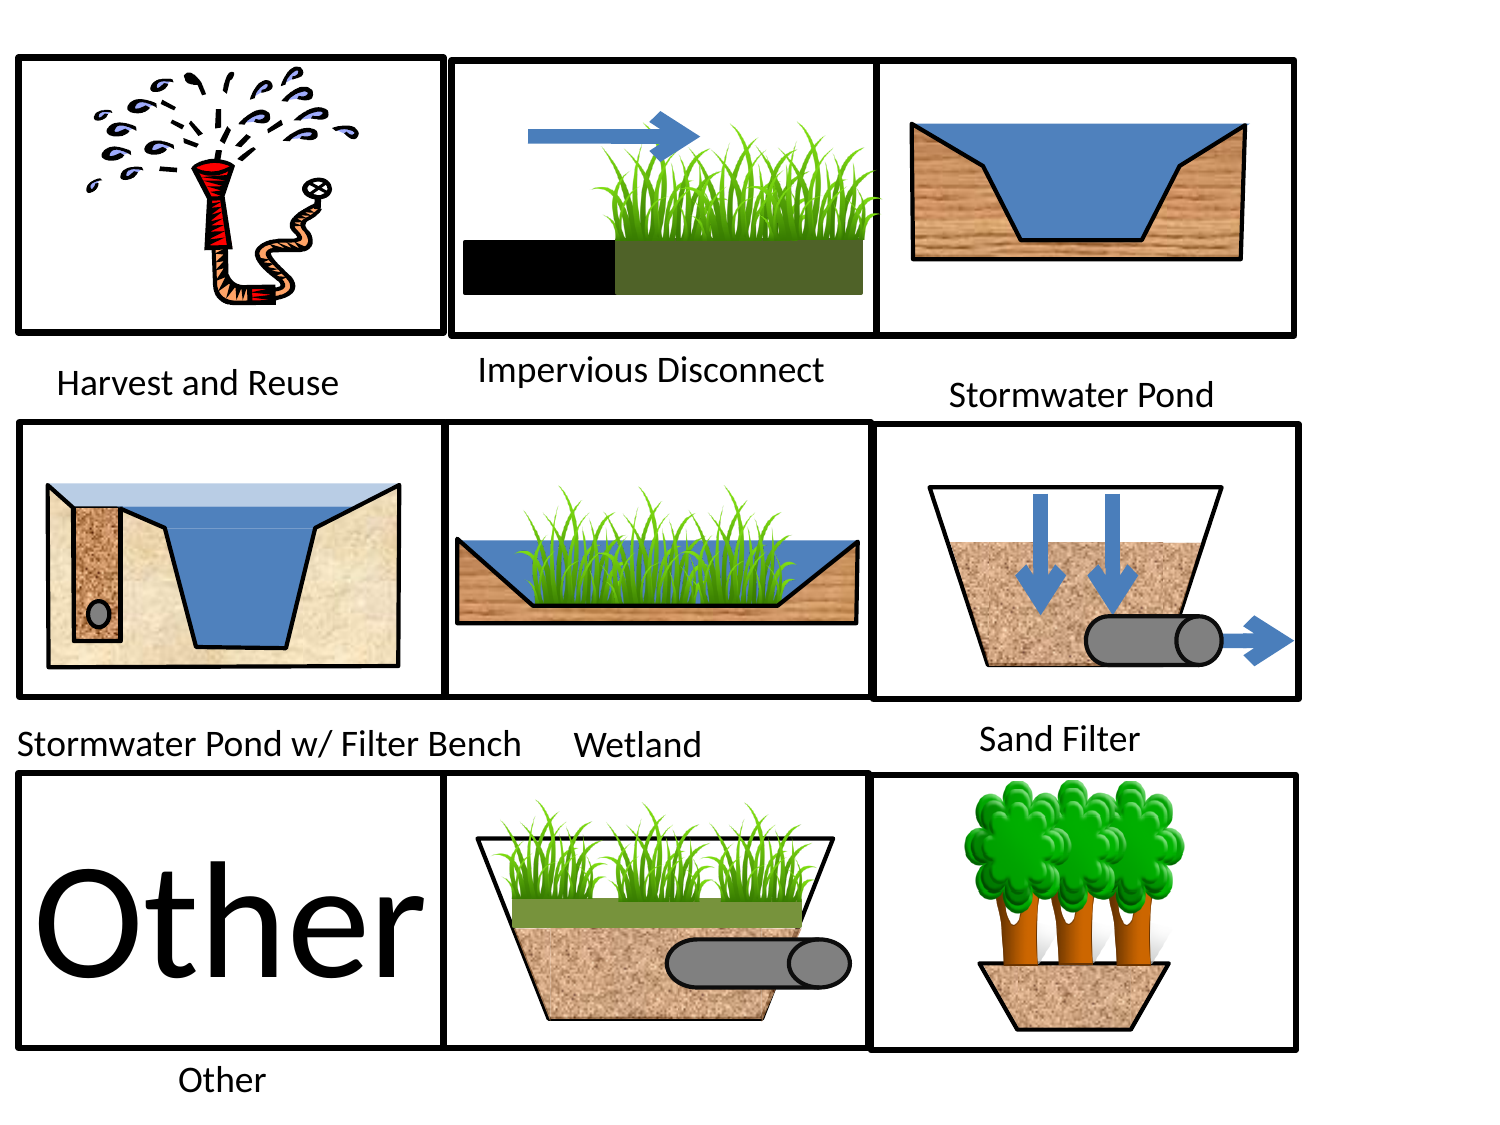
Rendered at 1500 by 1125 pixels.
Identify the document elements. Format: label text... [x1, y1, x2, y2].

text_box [19, 421, 444, 698]
text_box Sand Filter [964, 707, 1156, 767]
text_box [445, 422, 872, 698]
text_box Other [163, 1048, 282, 1108]
text_box Other [16, 771, 440, 1050]
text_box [870, 774, 1296, 1051]
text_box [18, 57, 444, 333]
text_box Harvest and Reuse [41, 350, 355, 411]
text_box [443, 772, 869, 1049]
text_box Wetland [558, 712, 718, 770]
text_box Stormwater Pond [933, 362, 1230, 421]
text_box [451, 60, 883, 336]
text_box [874, 423, 1299, 700]
text_box Impervious Disconnect [462, 343, 841, 397]
text_box Stormwater Pond w/ Filter Bench [2, 711, 538, 772]
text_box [884, 60, 1295, 336]
